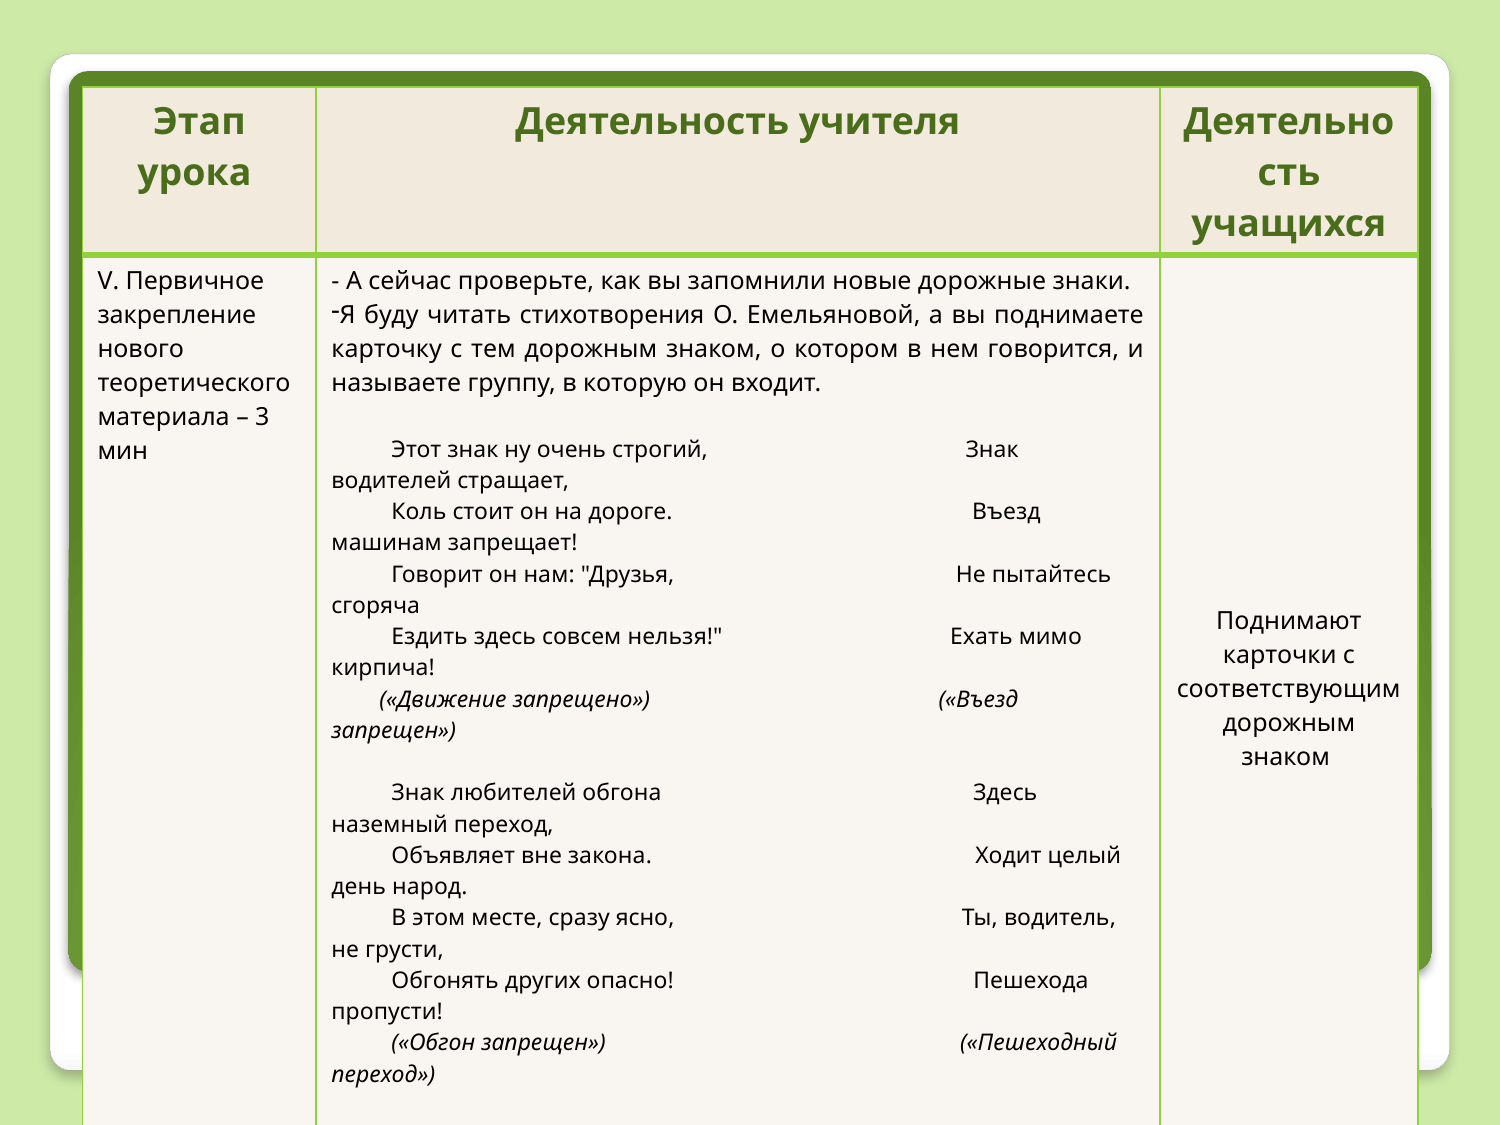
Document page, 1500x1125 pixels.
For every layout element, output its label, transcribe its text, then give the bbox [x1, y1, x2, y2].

table_cell V. Первичное закрепление нового теоретического материала – 3 мин [83, 258, 315, 1125]
table_header Этап урока [83, 88, 315, 252]
table_cell Поднимают карточки с соответствующим дорожным знаком [1161, 258, 1417, 1125]
table_cell - А сейчас проверьте, как вы запомнили новые дорожные знаки. Я буду читать стихотворения О. Емельяновой, а вы поднимаете карточку с тем дорожным знаком, о котором в нем говорится, и называете группу, в которую он входит. Этот знак ну очень строгий, Знак водителей стращает, Коль стоит он на дороге. Въезд машинам запрещает! Говорит он нам: "Друзья, Не пытайтесь сгоряча Ездить здесь совсем нельзя!" Ехать мимо кирпича! («Движение запрещено») («Въезд запрещен») Знак любителей обгона Здесь наземный переход, Объявляет вне закона. Ходит целый день народ. В этом месте, сразу ясно, Ты, водитель, не грусти, Обгонять других опасно! Пешехода пропусти! («Обгон запрещен») («Пешеходный переход») В этом месте пешеход Эй, водитель, не гуди, Терпеливо транспорт ждет. Шумом спящих не буди. Он пешком устал шагать, Не пугай гудком прохожих, Хочет пассажиром стать. Ведь и сам оглохнешь тоже. («Место остановки автобуса») («Подача звукового сигнала запрещена») [317, 258, 1159, 1125]
table_header Деятельность учащихся [1161, 88, 1417, 252]
table_header Деятельность учителя [317, 88, 1159, 252]
